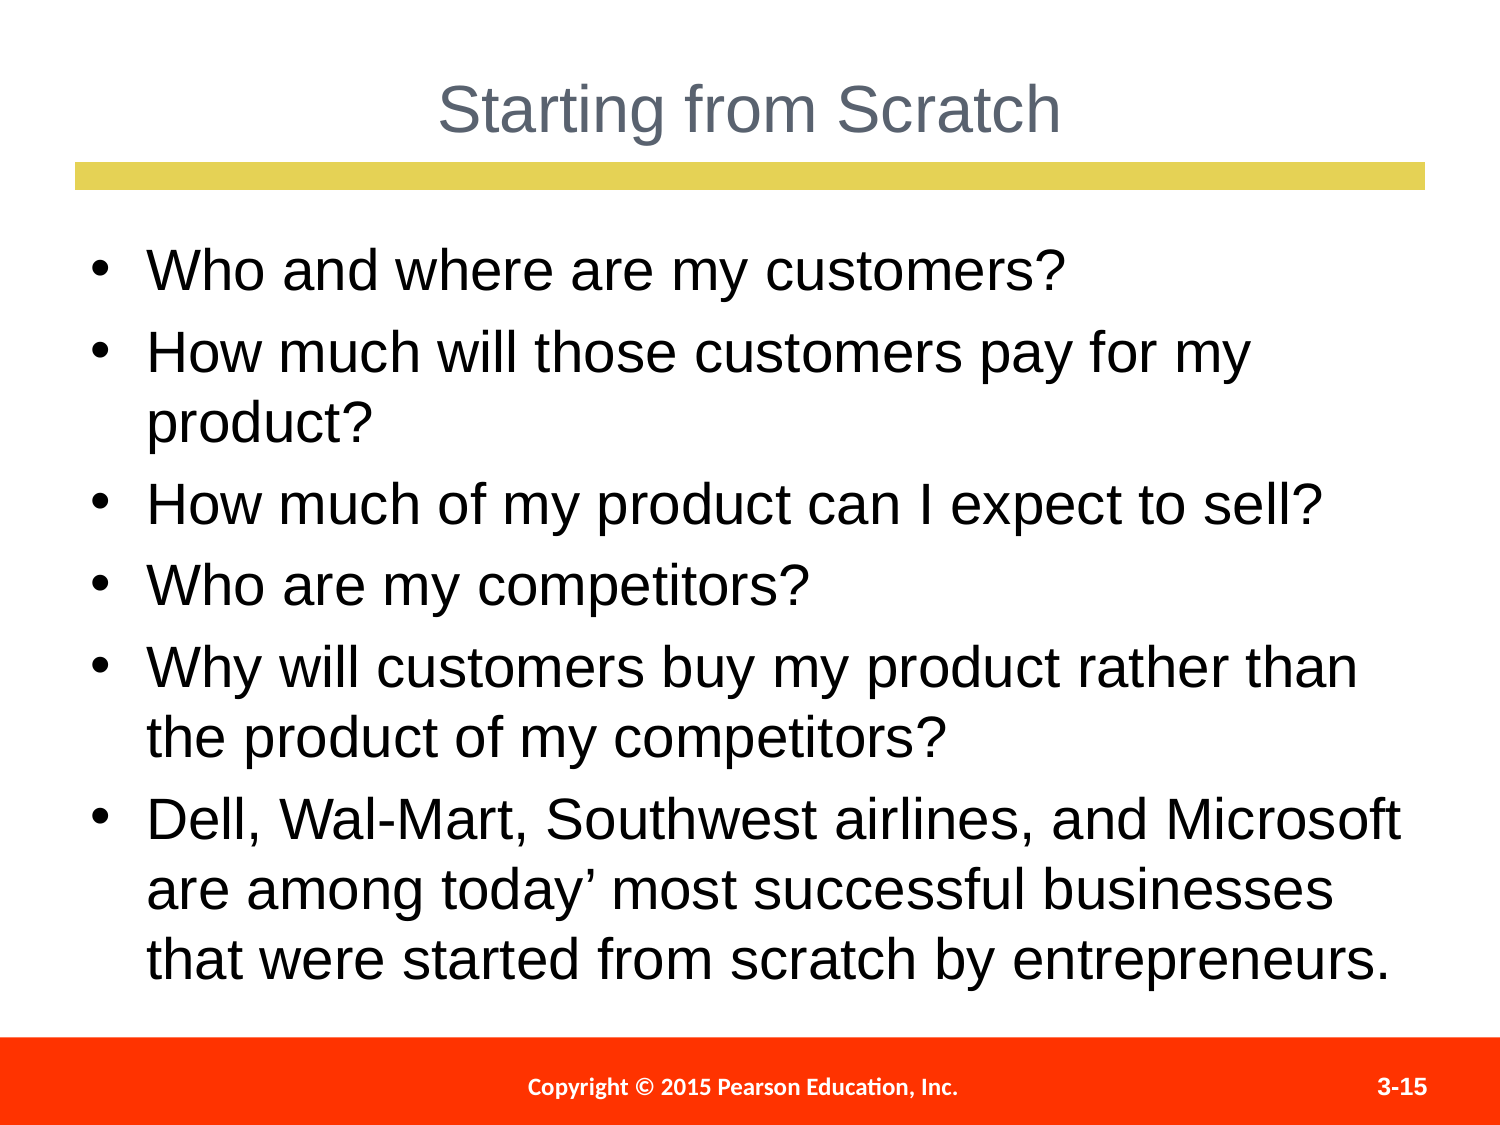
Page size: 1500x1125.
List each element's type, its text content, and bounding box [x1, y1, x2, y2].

list Who and where are my customers? How much will those customers pay for my product? How much of my product can I expect to sell? Who are my competitors? Why will customers buy my product rather than the product of my competitors? Dell, Wal-Mart, Southwest airlines, and Microsoft are among today’ most successful businesses that were started from scratch by entrepreneurs. [74, 224, 1426, 968]
title Starting from Scratch [74, 12, 1426, 201]
